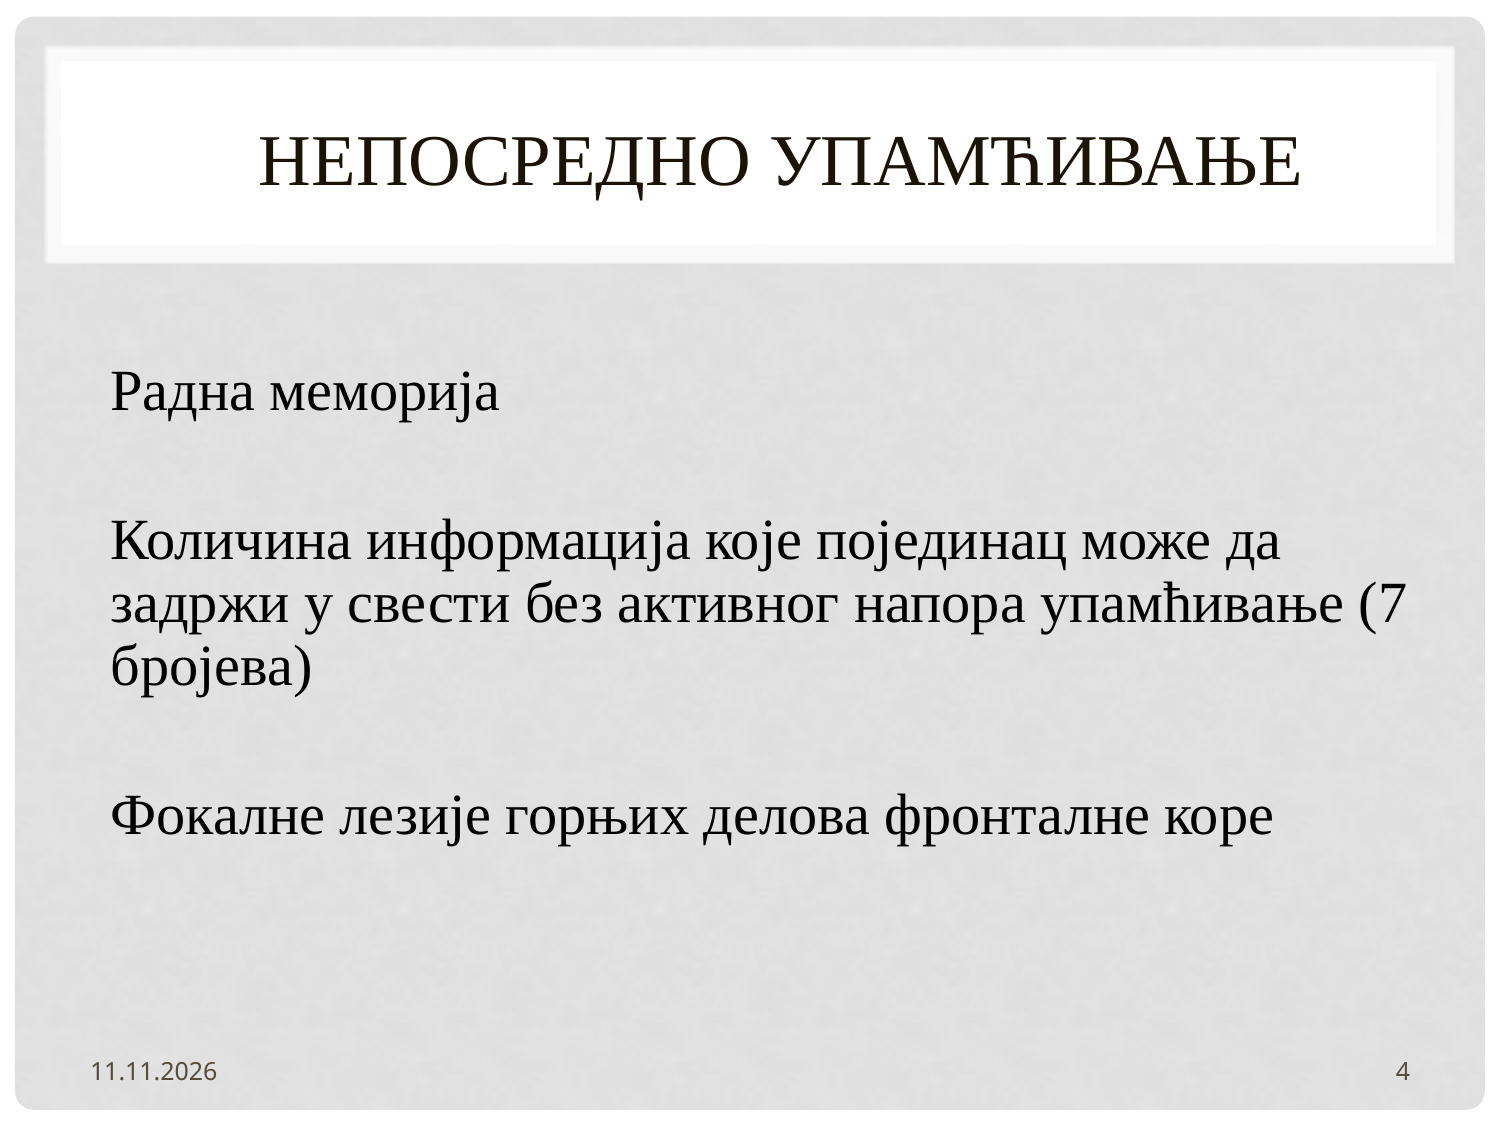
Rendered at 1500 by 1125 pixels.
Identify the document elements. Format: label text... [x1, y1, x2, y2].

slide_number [75, 1042, 425, 1103]
list Радна меморија Количина информација које појединац може да задржи у свести без активног напора упамћивање (7 бројева) Фокалне лезије горњих делова фронталне коре [76, 352, 1427, 1097]
title НЕПОСРЕДНО УПАМЋИВАЊЕ [200, 62, 1363, 250]
slide_number 4 [1074, 1042, 1425, 1103]
